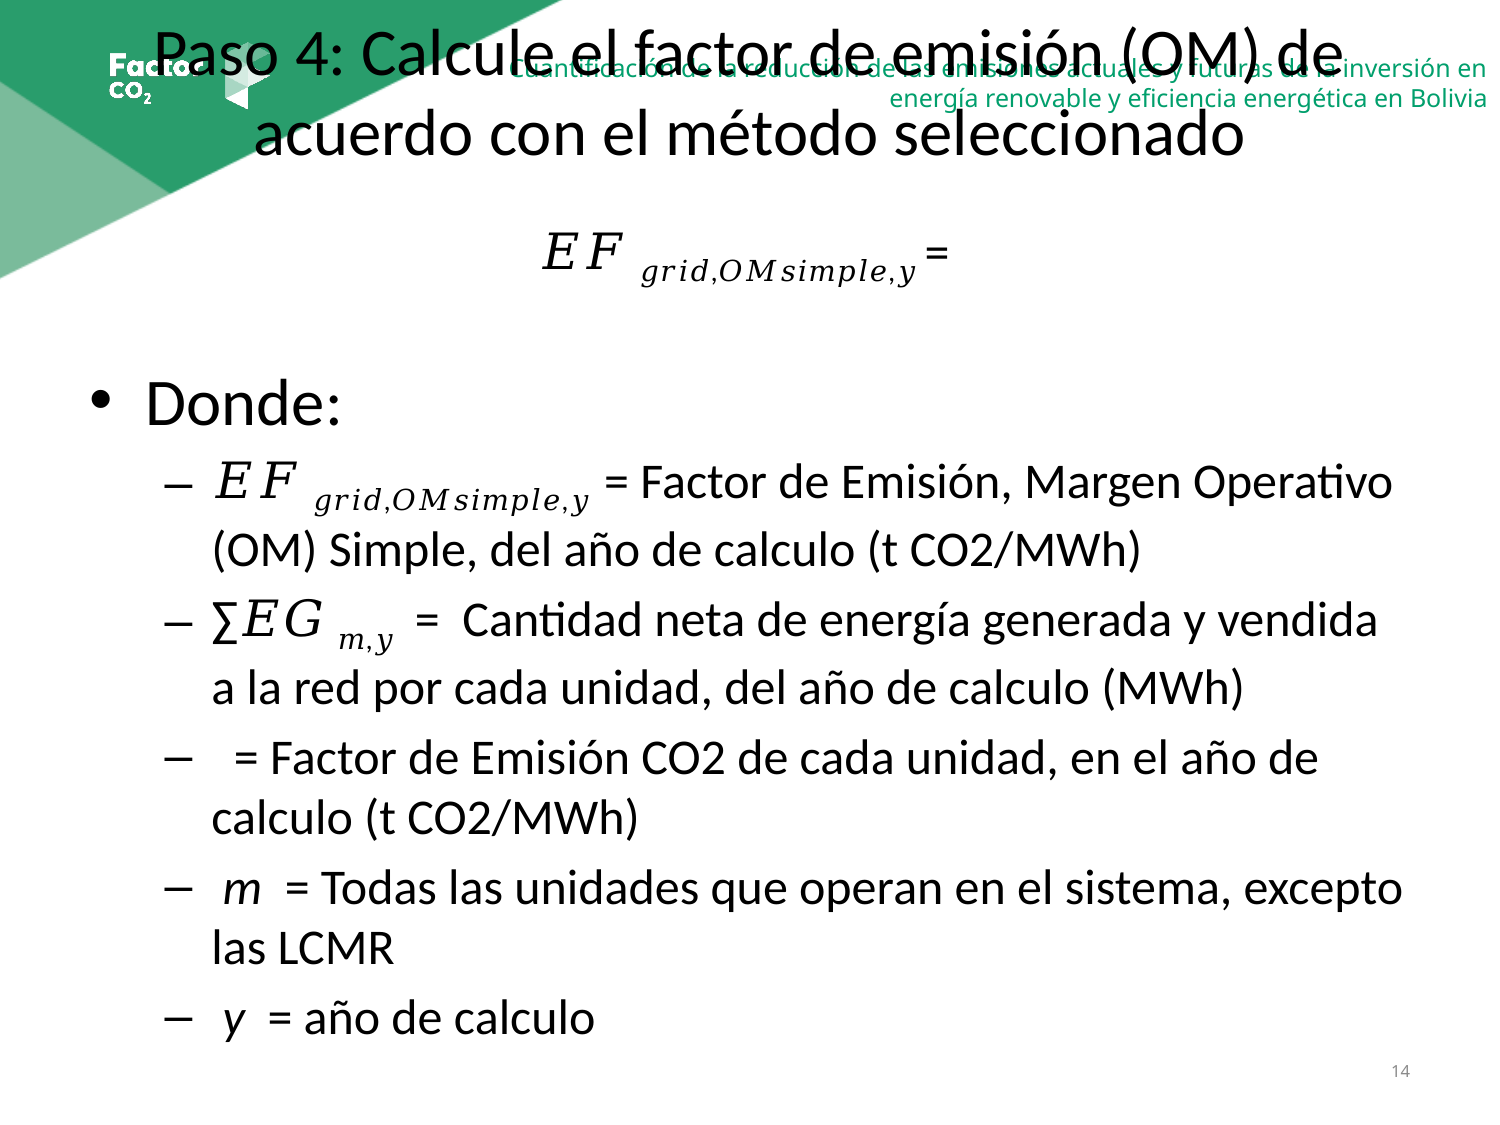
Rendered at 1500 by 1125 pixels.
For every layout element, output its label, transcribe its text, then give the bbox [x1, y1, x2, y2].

title Paso 4: Calcule el factor de emisión (OM) de acuerdo con el método seleccionado [74, 1, 1425, 189]
slide_number 14 [1074, 1042, 1425, 1103]
picture [0, 0, 1500, 1125]
